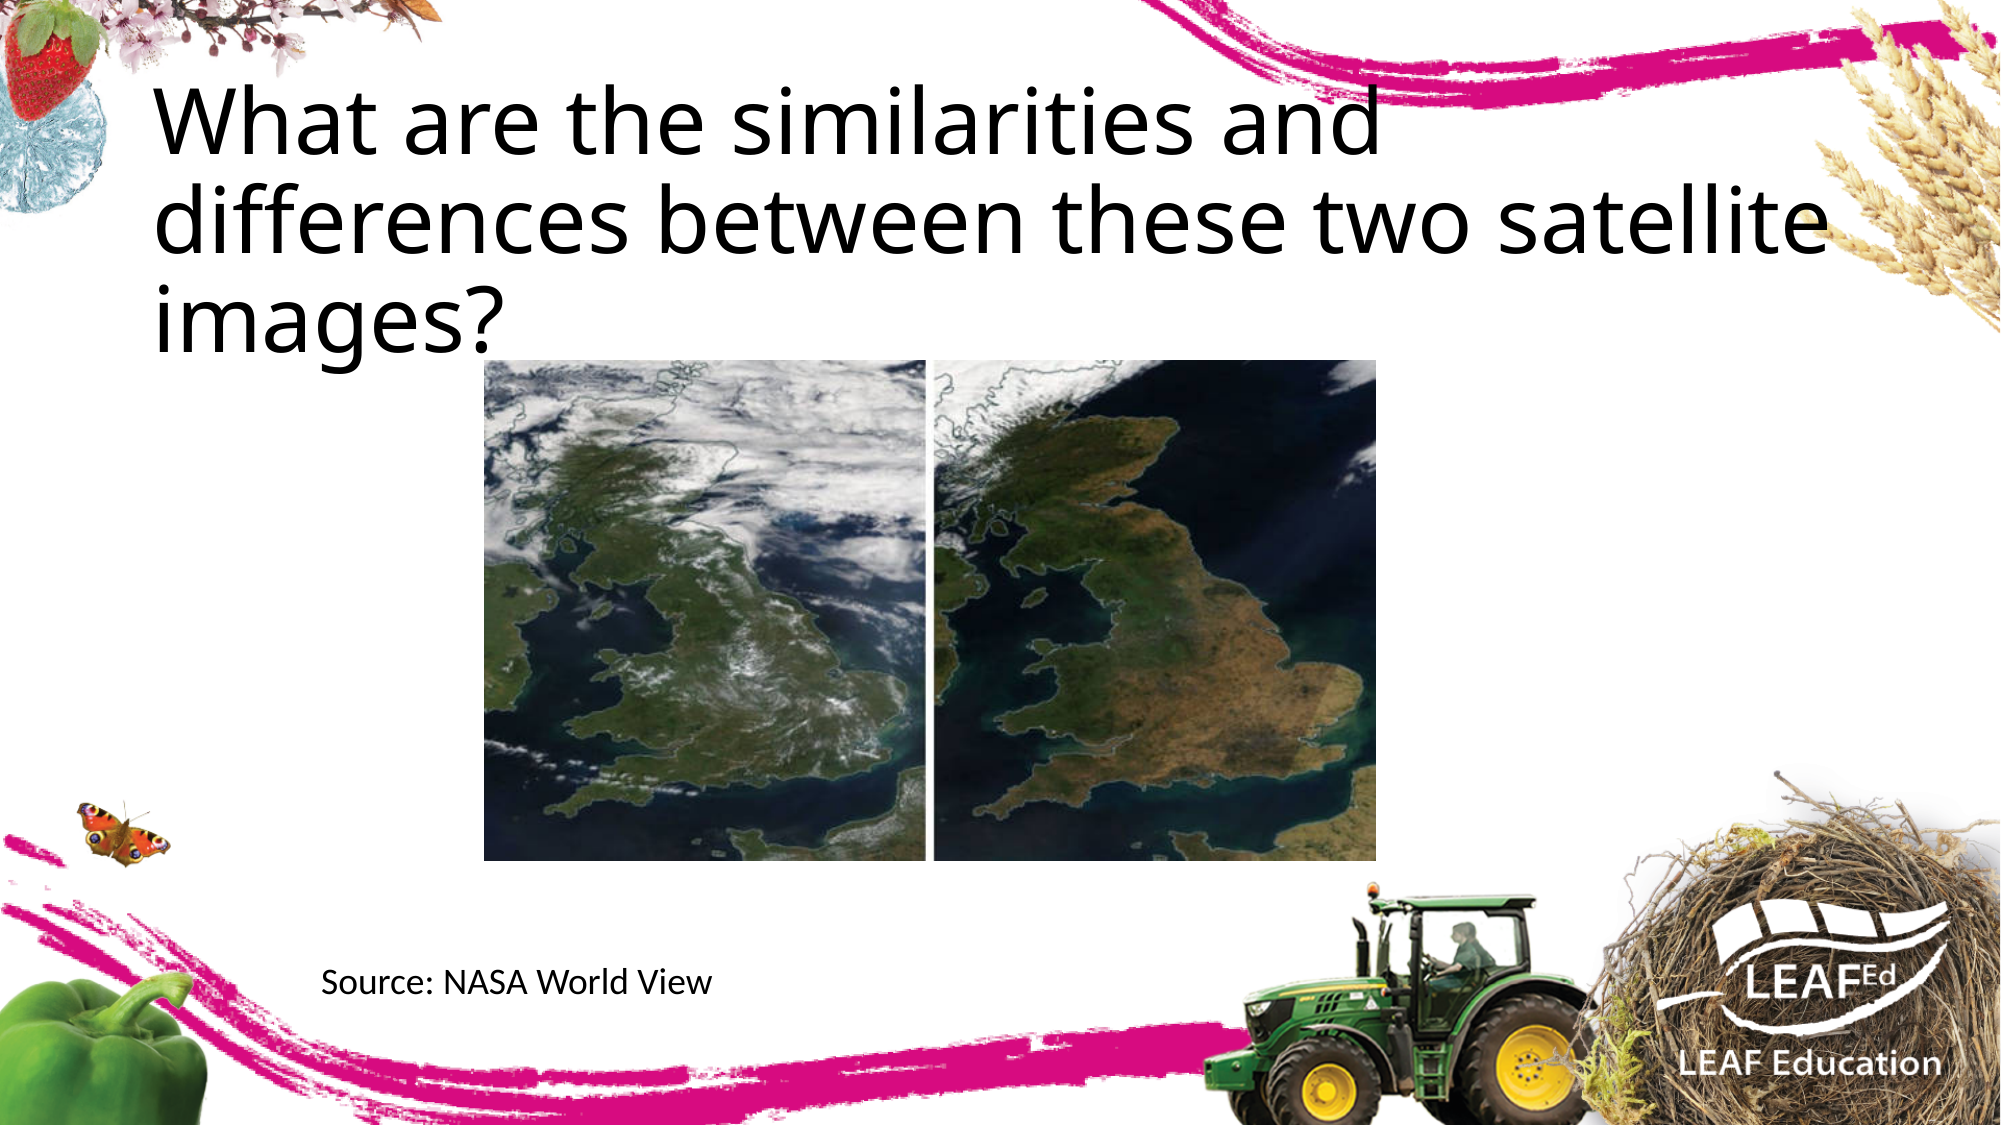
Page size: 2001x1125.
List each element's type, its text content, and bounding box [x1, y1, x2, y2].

title What are the similarities and differences between these two satellite images? [137, 114, 1863, 333]
picture [0, 0, 2001, 1125]
text_box Source: NASA World View [306, 949, 984, 1010]
